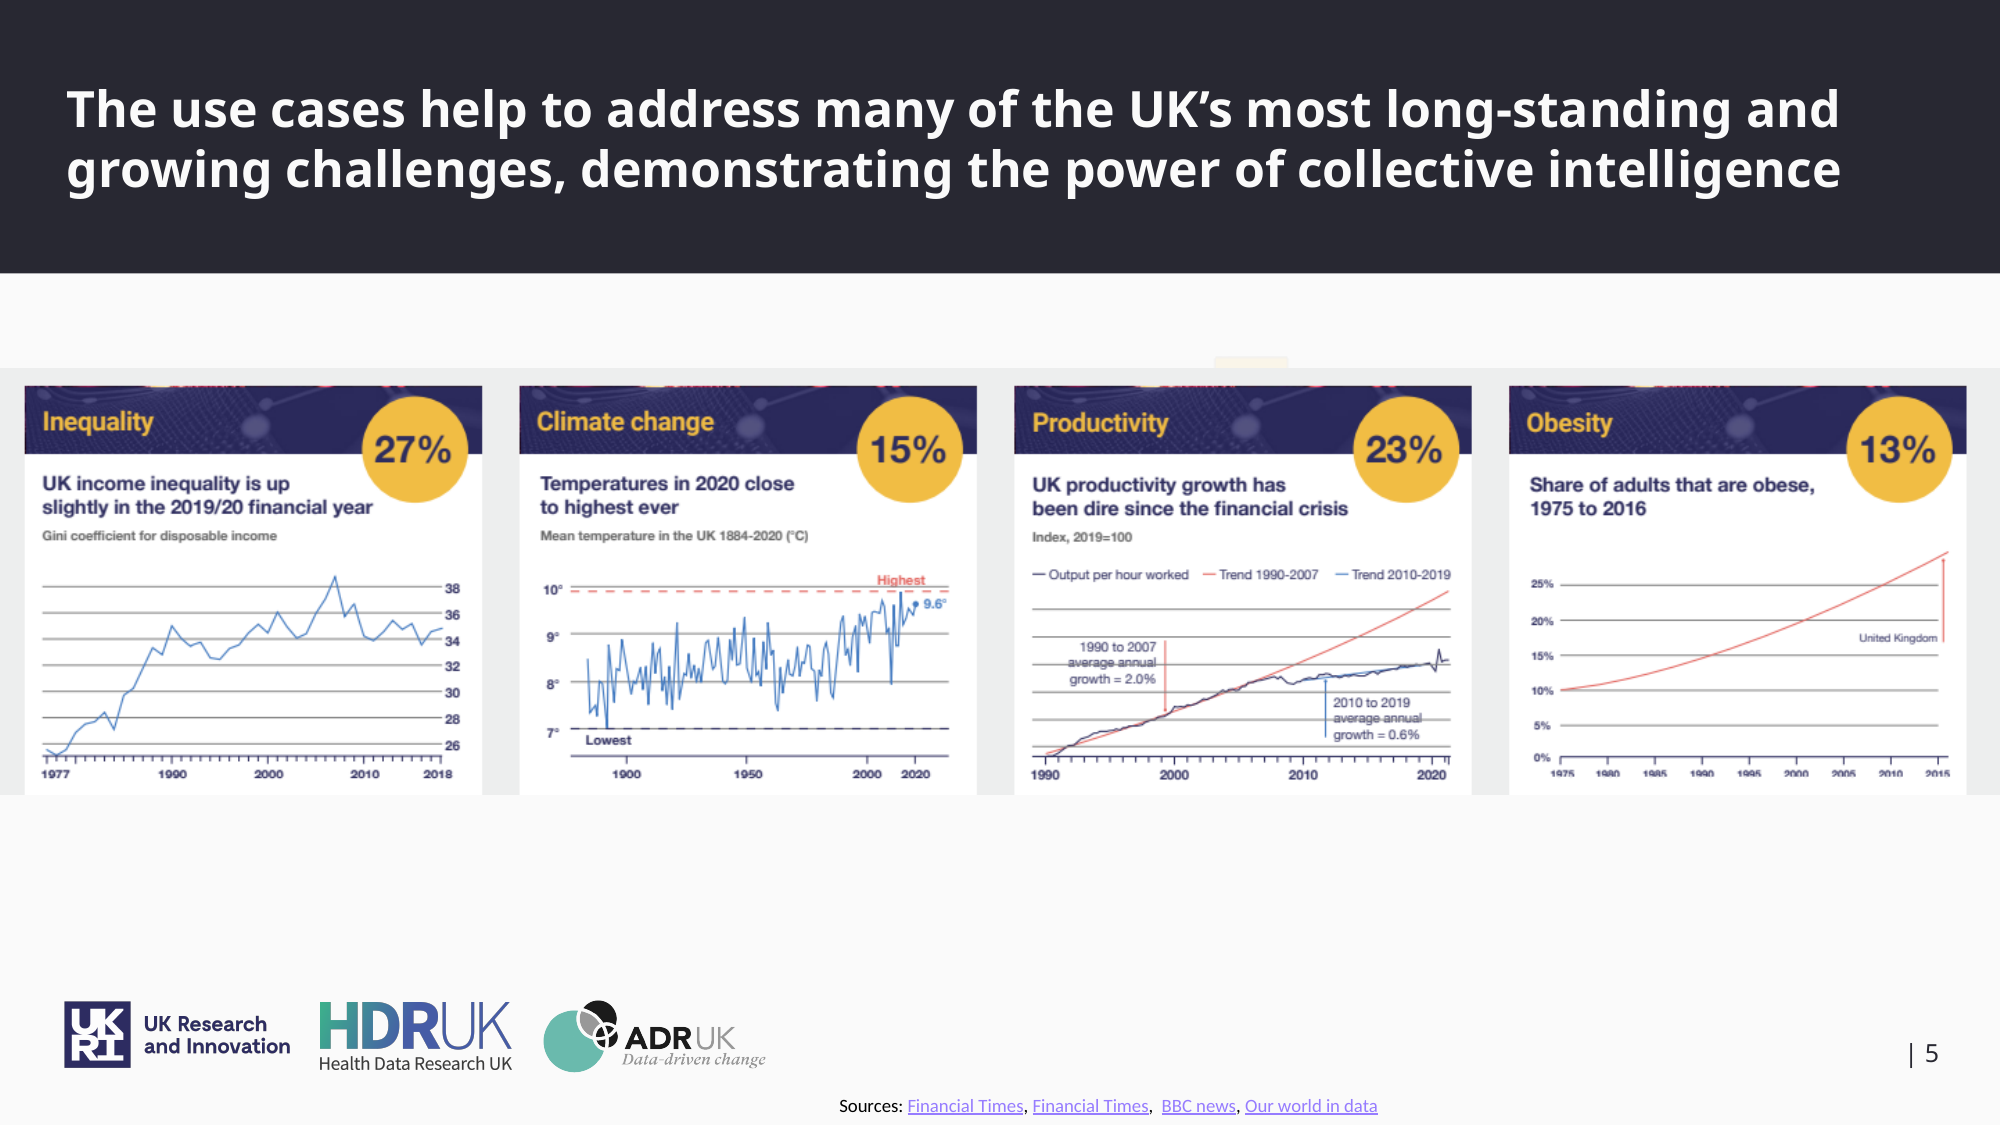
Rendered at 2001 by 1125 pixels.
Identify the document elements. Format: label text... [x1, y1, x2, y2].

title The use cases help to address many of the UK’s most long-standing and growing challenges, demonstrating the power of collective intelligence [61, 71, 1854, 218]
picture [64, 1001, 290, 1068]
slide_number | 5 [1885, 1039, 1939, 1070]
picture [542, 998, 767, 1074]
picture [320, 1002, 512, 1070]
text_box [0, 0, 2000, 274]
text_box Sources: Financial Times, Financial Times, BBC news, Our world in data [807, 1084, 1410, 1125]
picture [0, 368, 2000, 795]
